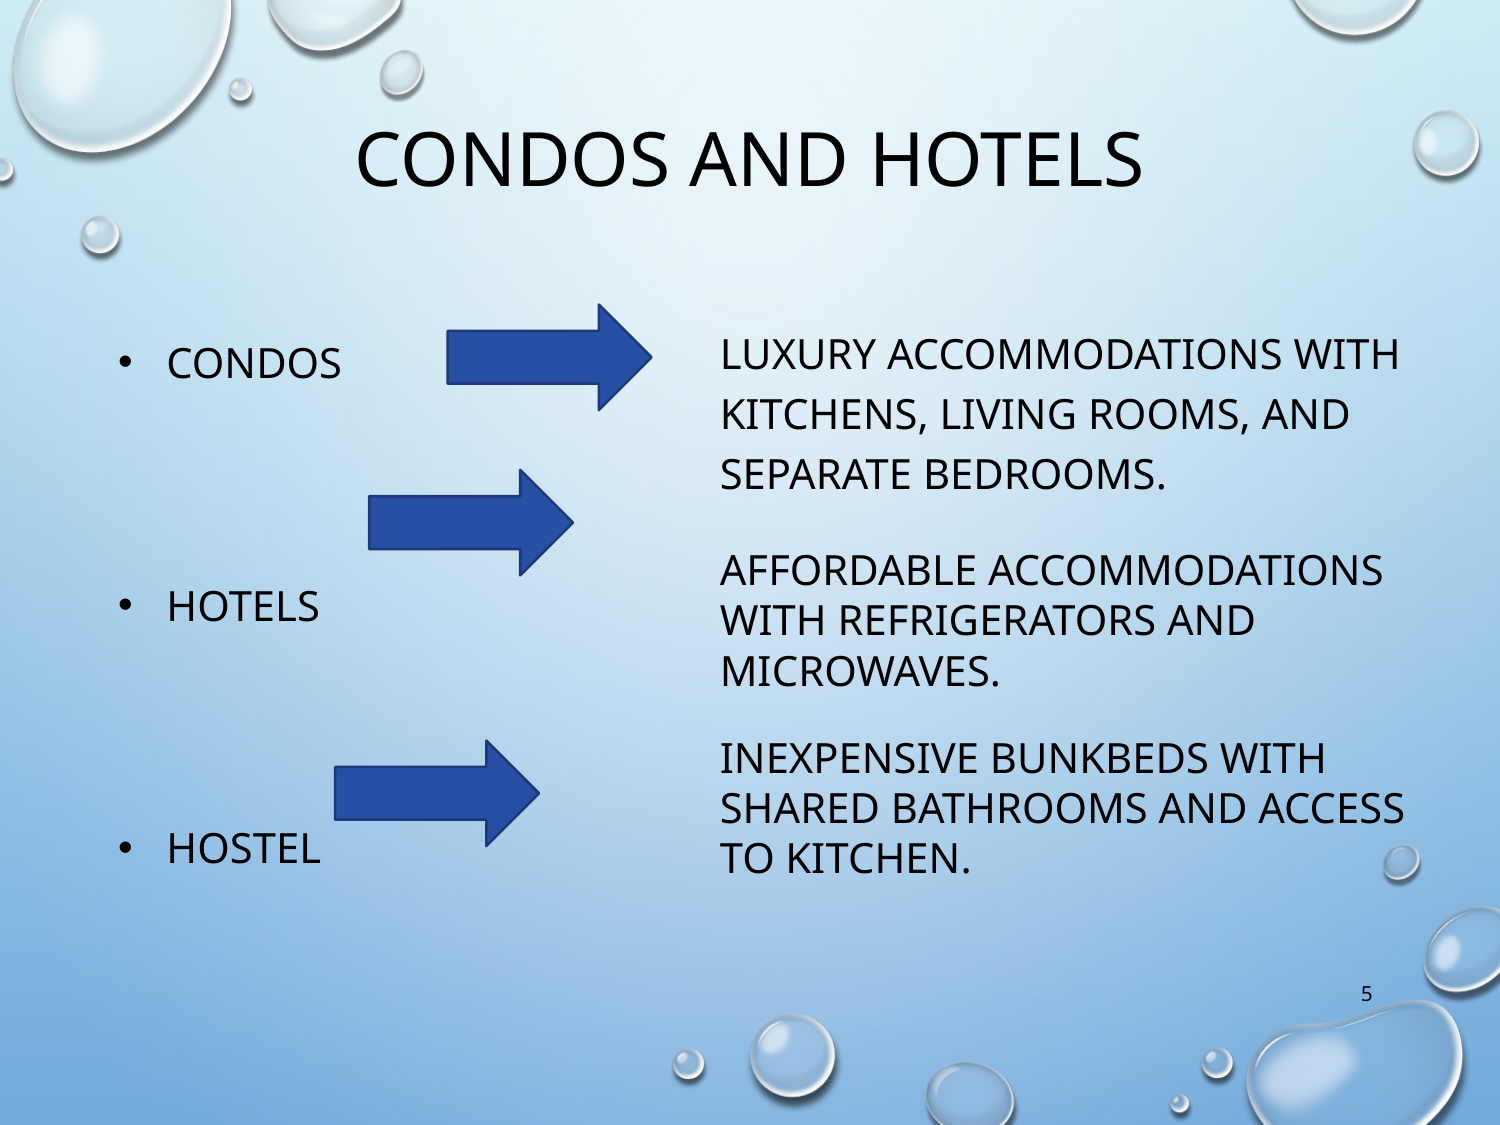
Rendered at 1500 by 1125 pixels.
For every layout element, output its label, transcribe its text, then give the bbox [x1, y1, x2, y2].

list Condos Hotels Hostel [103, 319, 404, 1033]
text_box [333, 739, 540, 848]
text_box [446, 303, 653, 412]
text_box [367, 468, 574, 577]
slide_number 5 [1293, 965, 1388, 1025]
list Luxury accommodations with kitchens, living rooms, and separate bedrooms. Affordable accommodations with refrigerators and microwaves. Inexpensive bunkbeds with shared bathrooms and access to kitchen. [704, 310, 1423, 1033]
picture [0, 0, 1500, 1125]
title Condos and Hotels [103, 53, 1397, 271]
